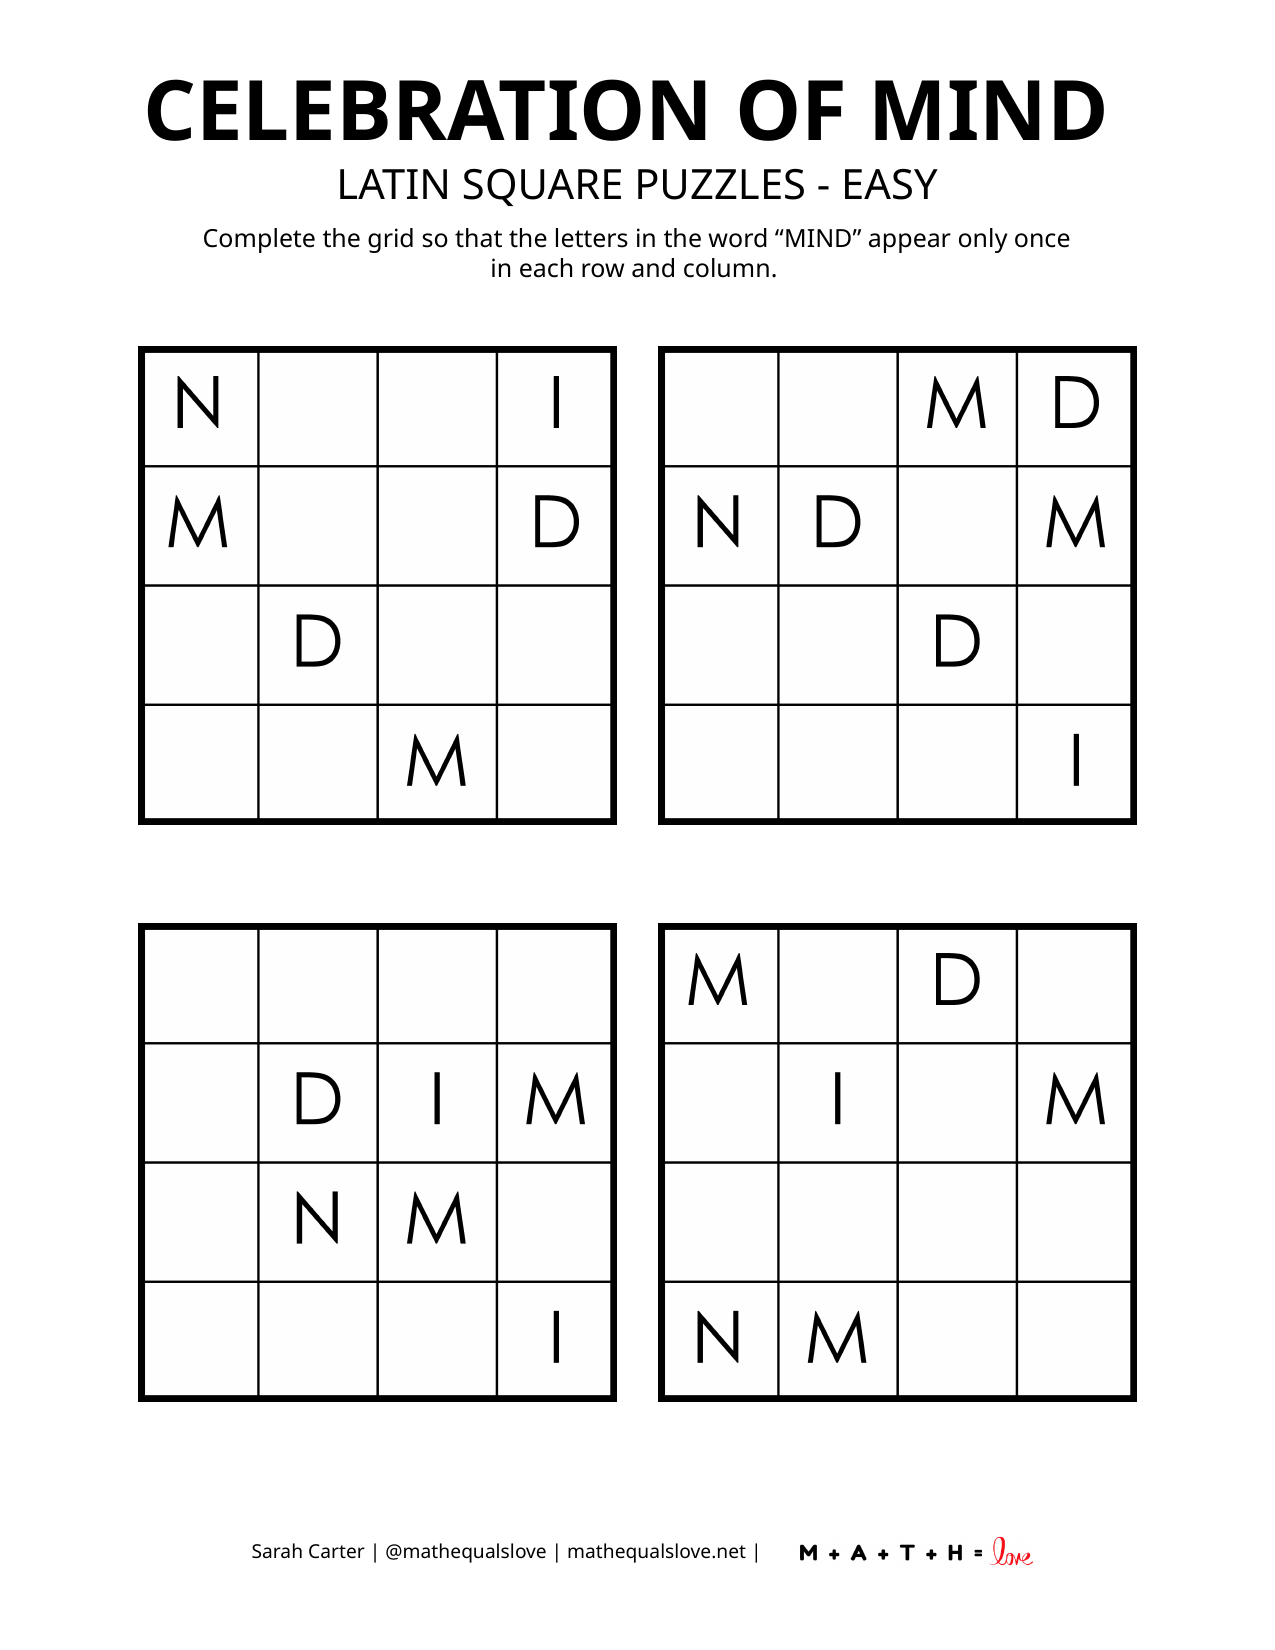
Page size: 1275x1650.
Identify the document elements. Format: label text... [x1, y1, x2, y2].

picture [658, 346, 1138, 826]
text_box Sarah Carter | @mathequalslove | mathequalslove.net | [236, 1532, 1071, 1570]
text_box Complete the grid so that the letters in the word “MIND” appear only once in each row and column. [0, 214, 1275, 290]
text_box CELEBRATION OF MIND LATIN SQUARE PUZZLES - EASY [77, 50, 1198, 214]
picture [137, 923, 617, 1403]
picture [790, 1534, 1039, 1569]
picture [658, 923, 1138, 1403]
picture [137, 346, 617, 826]
